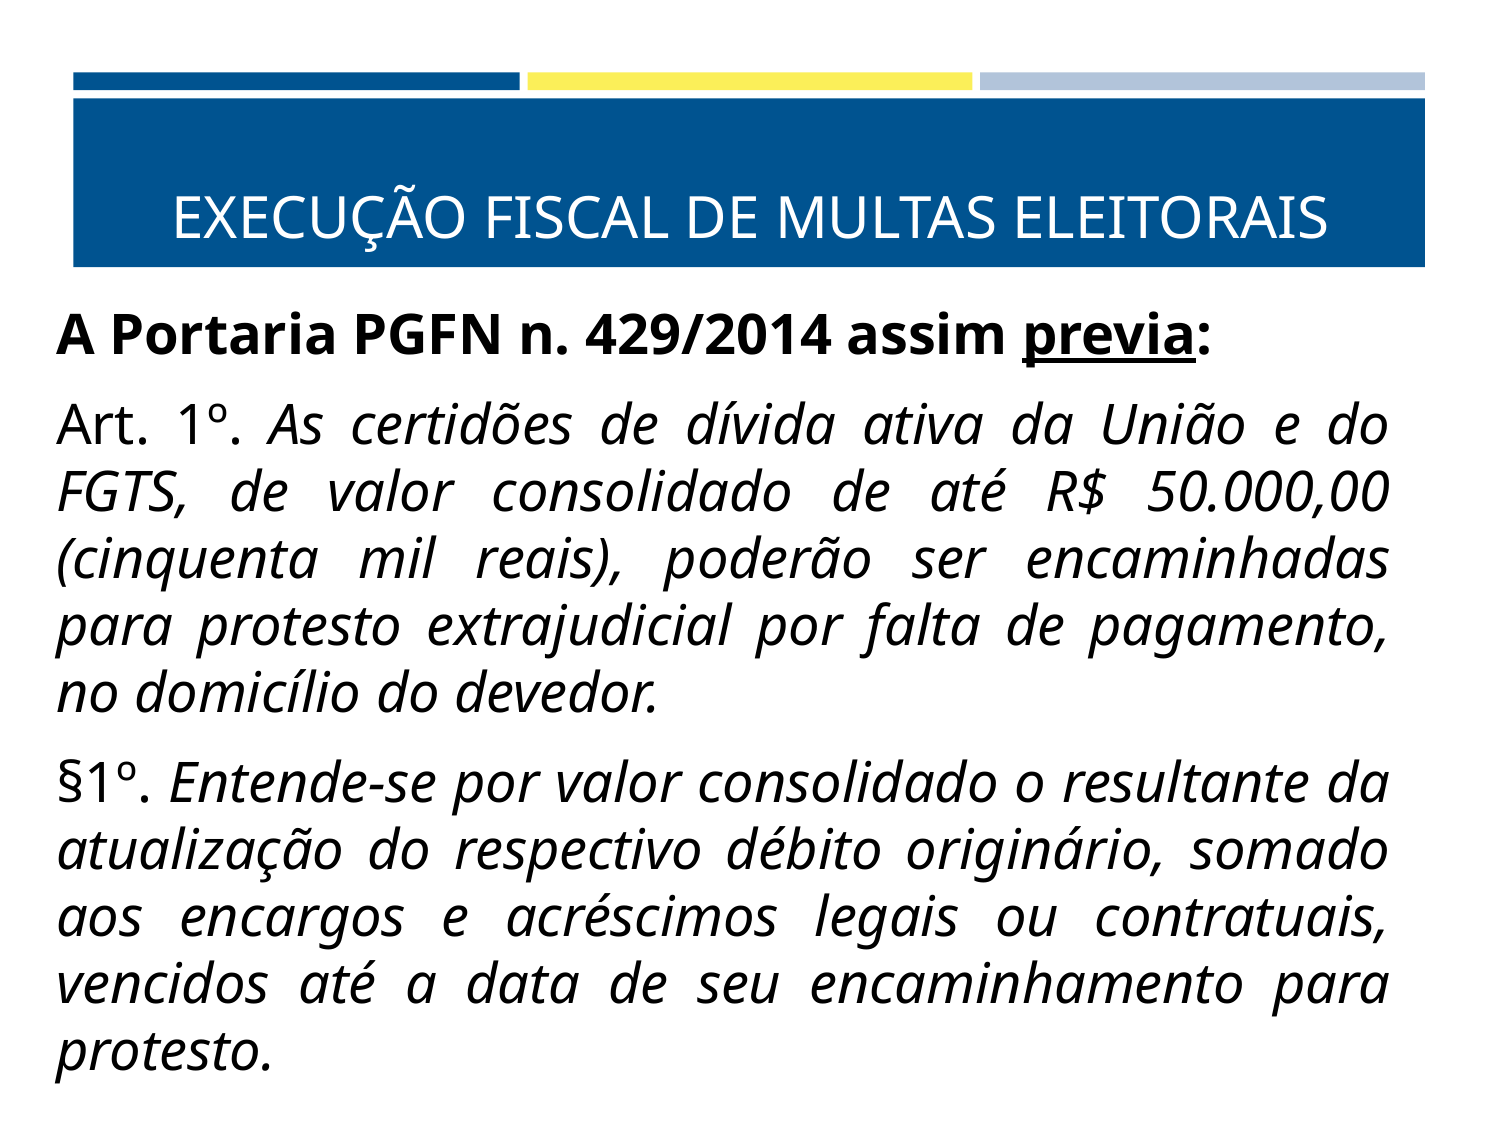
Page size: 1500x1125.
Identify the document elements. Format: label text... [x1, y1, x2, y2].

title EXECUÇÃO FISCAL DE MULTAS ELEITORAIS [95, 112, 1406, 259]
list A Portaria PGFN n. 429/2014 assim previa: Art. 1º. As certidões de dívida ativa da União e do FGTS, de valor consolidado de até R$ 50.000,00 (cinquenta mil reais), poderão ser encaminhadas para protesto extrajudicial por falta de pagamento, no domicílio do devedor. §1º. Entende-se por valor consolidado o resultante da atualização do respectivo débito originário, somado aos encargos e acréscimos legais ou contratuais, vencidos até a data de seu encaminhamento para protesto. [41, 290, 1406, 1094]
